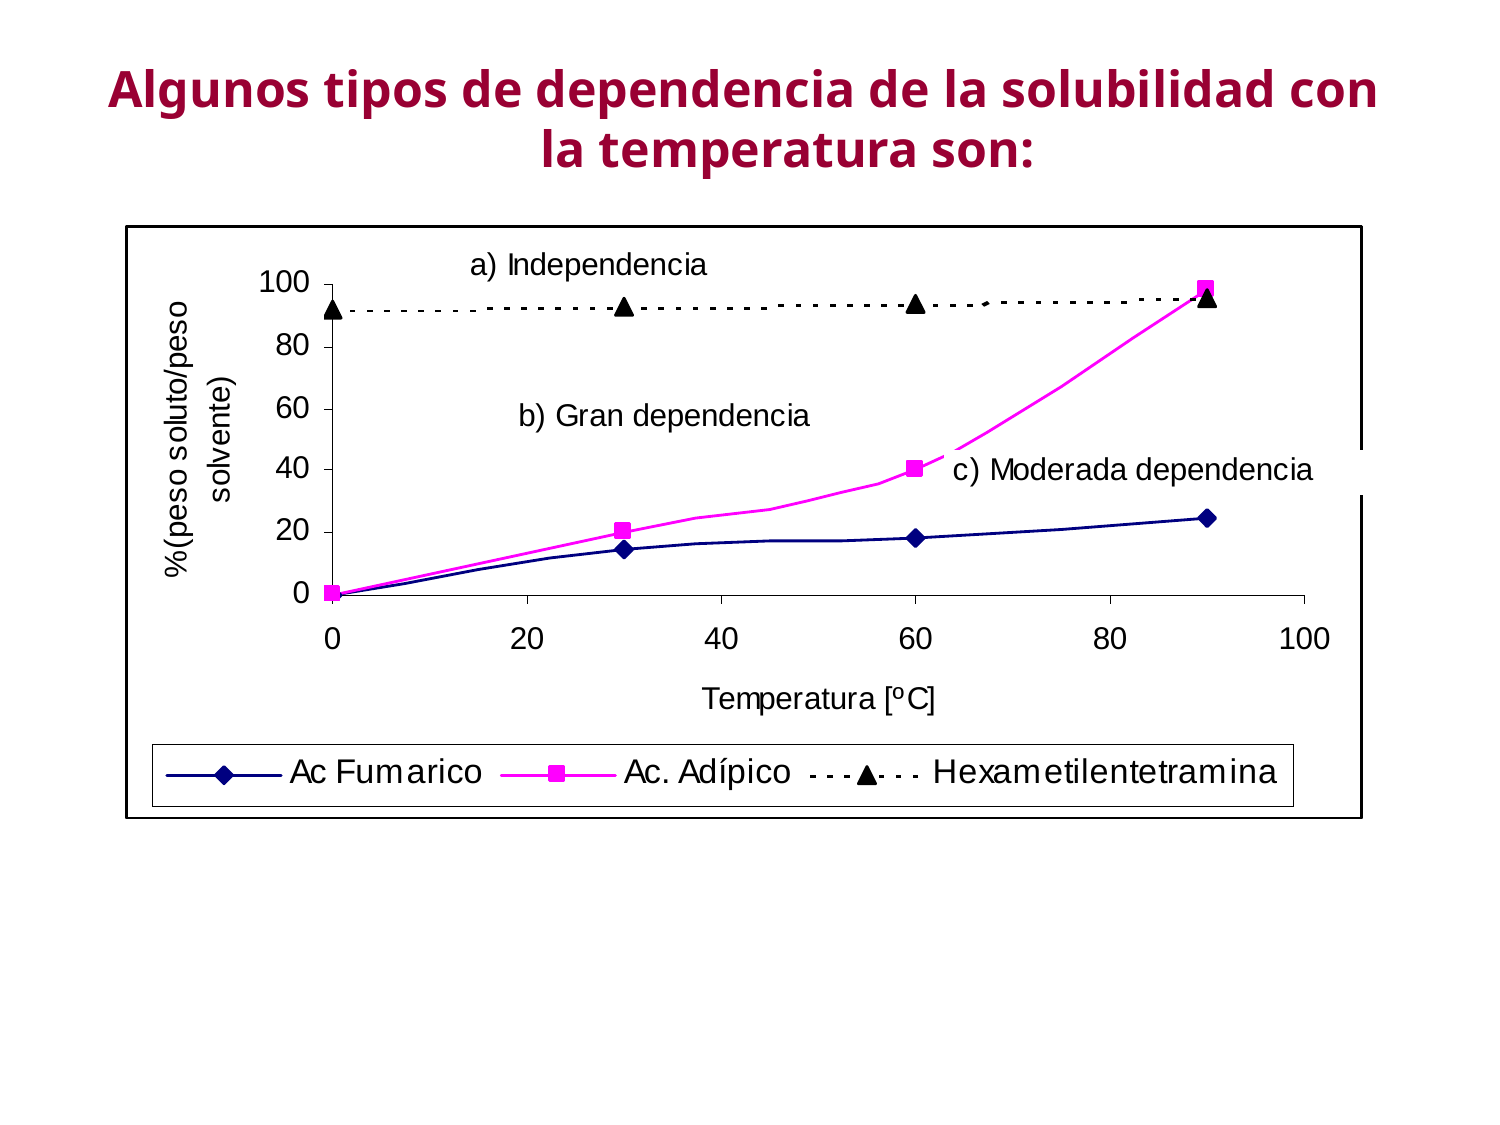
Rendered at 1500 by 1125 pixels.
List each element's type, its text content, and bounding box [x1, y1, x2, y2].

picture [112, 212, 1382, 836]
list Algunos tipos de dependencia de la solubilidad con la temperatura son: [74, 49, 1413, 188]
